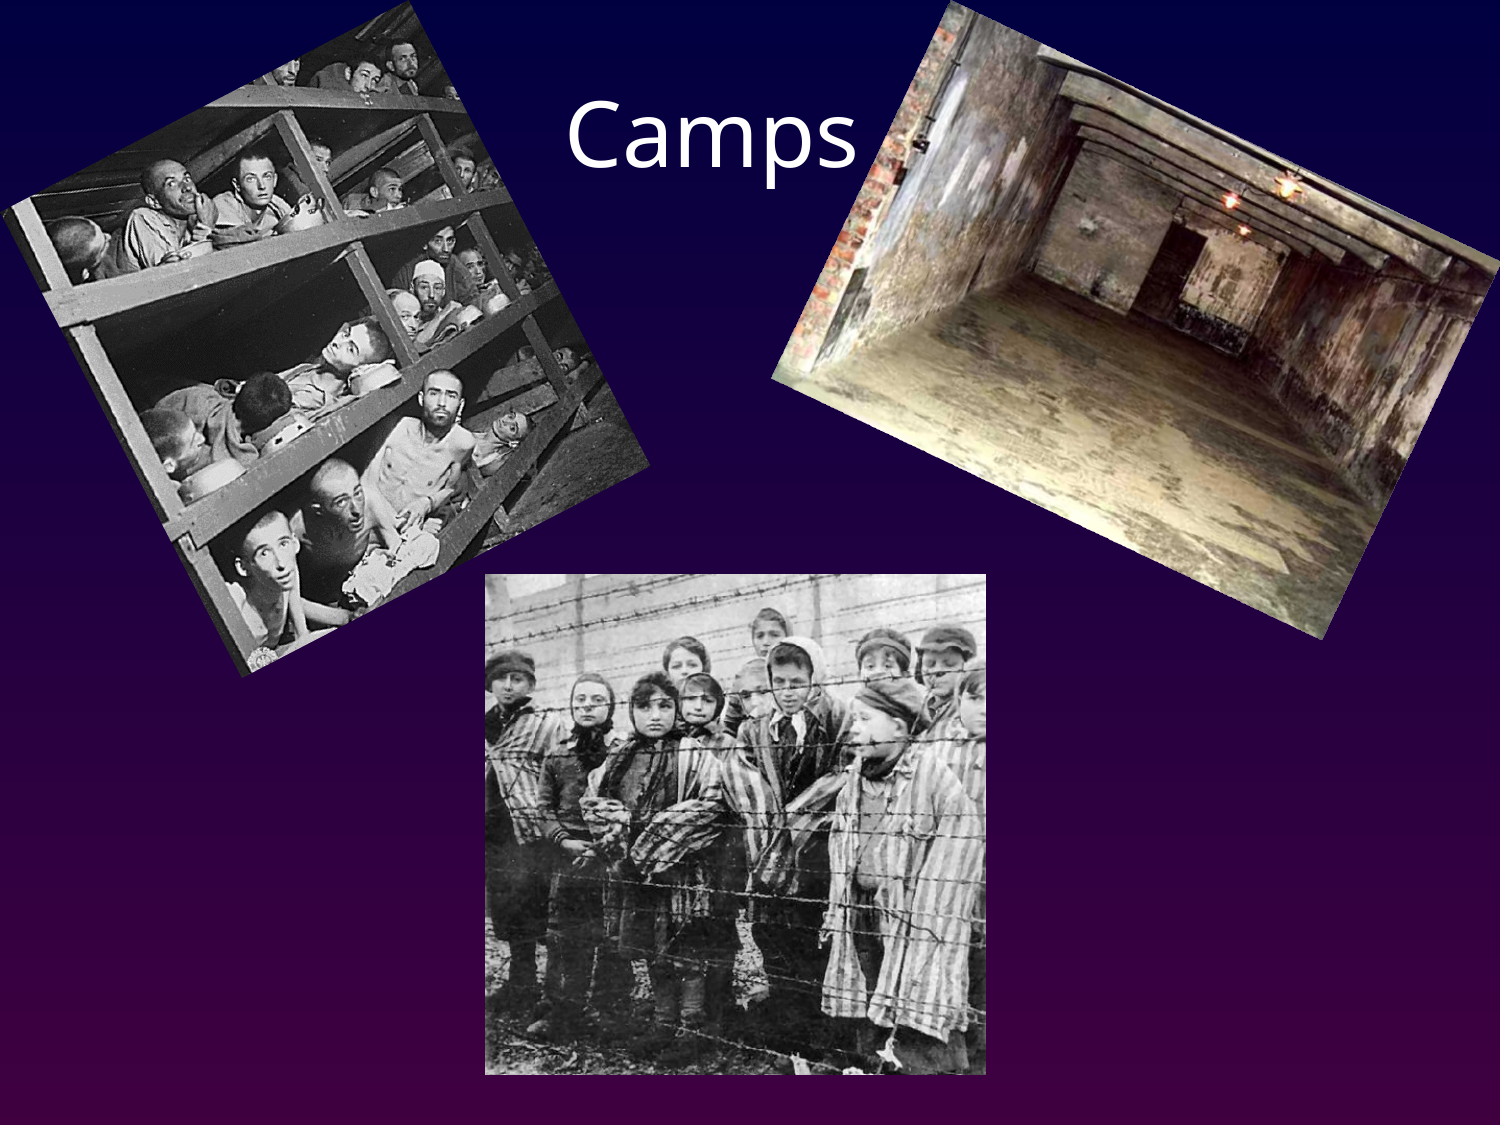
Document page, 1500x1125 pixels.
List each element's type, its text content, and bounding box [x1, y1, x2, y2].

title Camps [429, 37, 932, 225]
title Camps [37, 37, 335, 192]
picture [0, 0, 986, 1076]
picture [772, 1, 1500, 640]
title Camps [1030, 37, 1388, 108]
